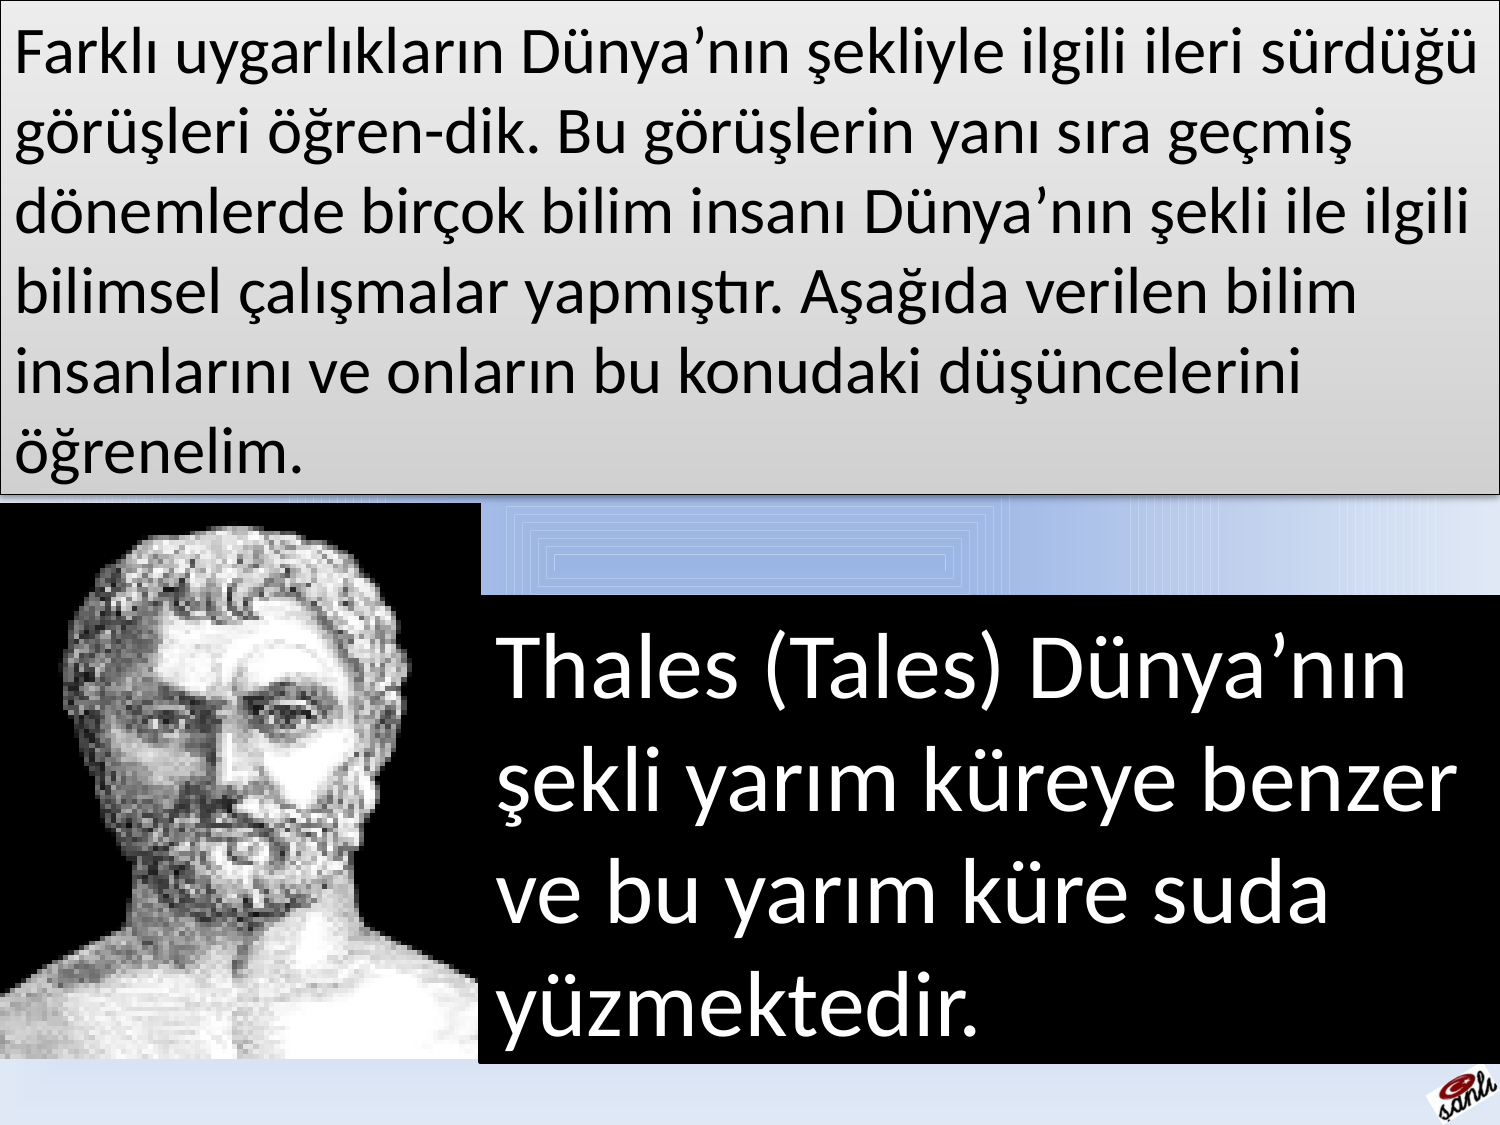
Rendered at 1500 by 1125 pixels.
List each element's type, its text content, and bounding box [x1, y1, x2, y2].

picture [1426, 1064, 1499, 1124]
text_box Farklı uygarlıkların Dünya’nın şekliyle ilgili ileri sürdüğü görüşleri öğren-dik. Bu görüşlerin yanı sıra geçmiş dönemlerde birçok bilim insanı Dünya’nın şekli ile ilgili bilimsel çalışmalar yapmıştır. Aşağıda verilen bilim insanlarını ve onların bu konudaki düşüncelerini öğrenelim. [0, 0, 1500, 495]
picture [0, 503, 481, 1059]
text_box Thales (Tales) Dünya’nın şekli yarım küreye benzer ve bu yarım küre suda yüzmektedir. [483, 595, 1500, 1064]
